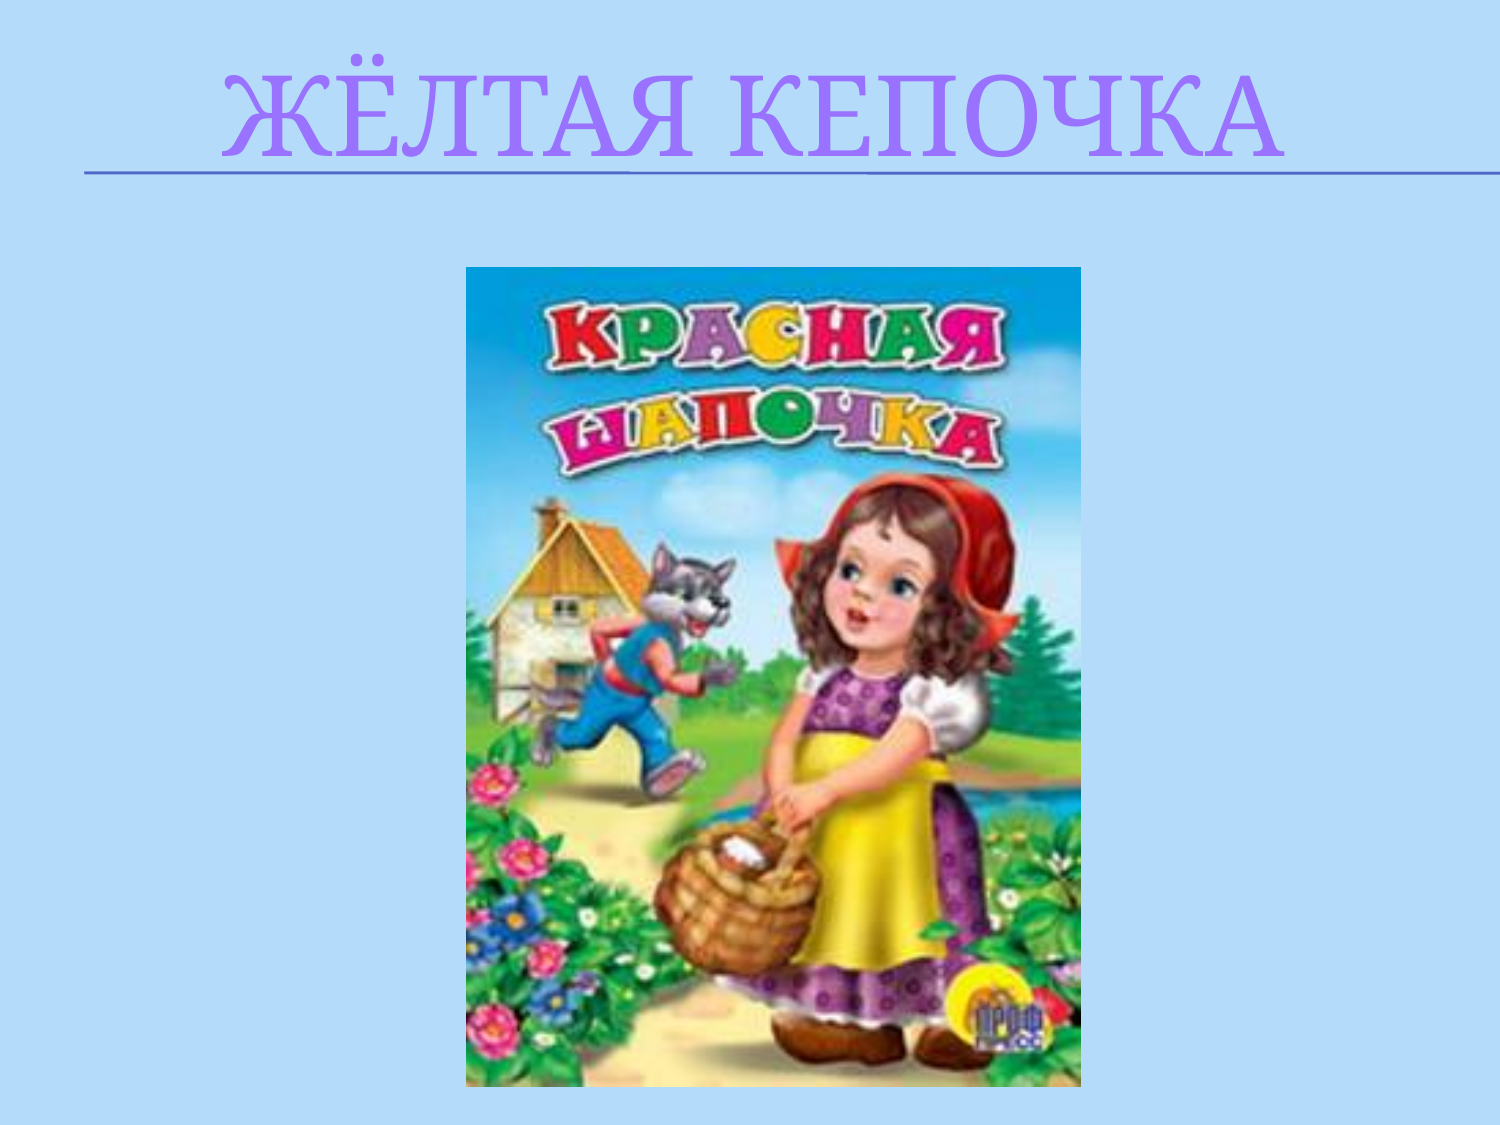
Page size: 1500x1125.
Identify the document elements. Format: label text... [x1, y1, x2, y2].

picture [466, 294, 1082, 1087]
title Жёлтая кепочка [41, 42, 1467, 181]
